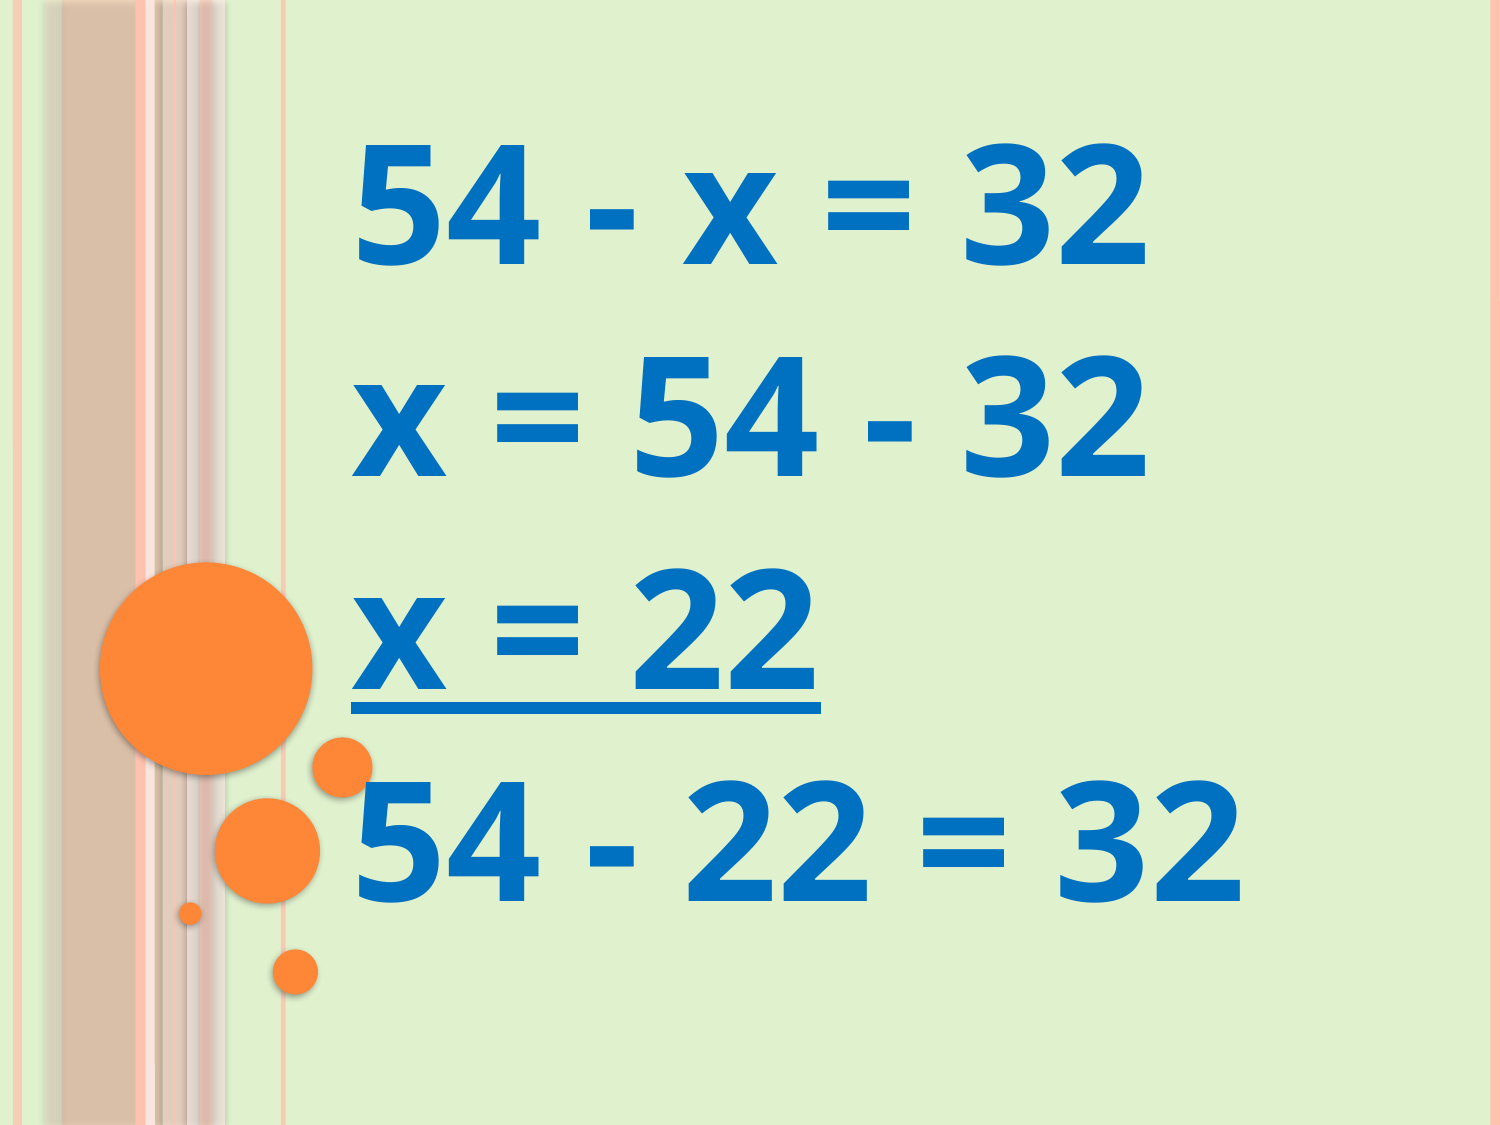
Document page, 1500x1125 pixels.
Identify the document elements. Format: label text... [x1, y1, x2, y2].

subtitle 54 - х = 32 х = 54 - 32 х = 22 54 - 22 = 32 [336, 90, 1349, 965]
